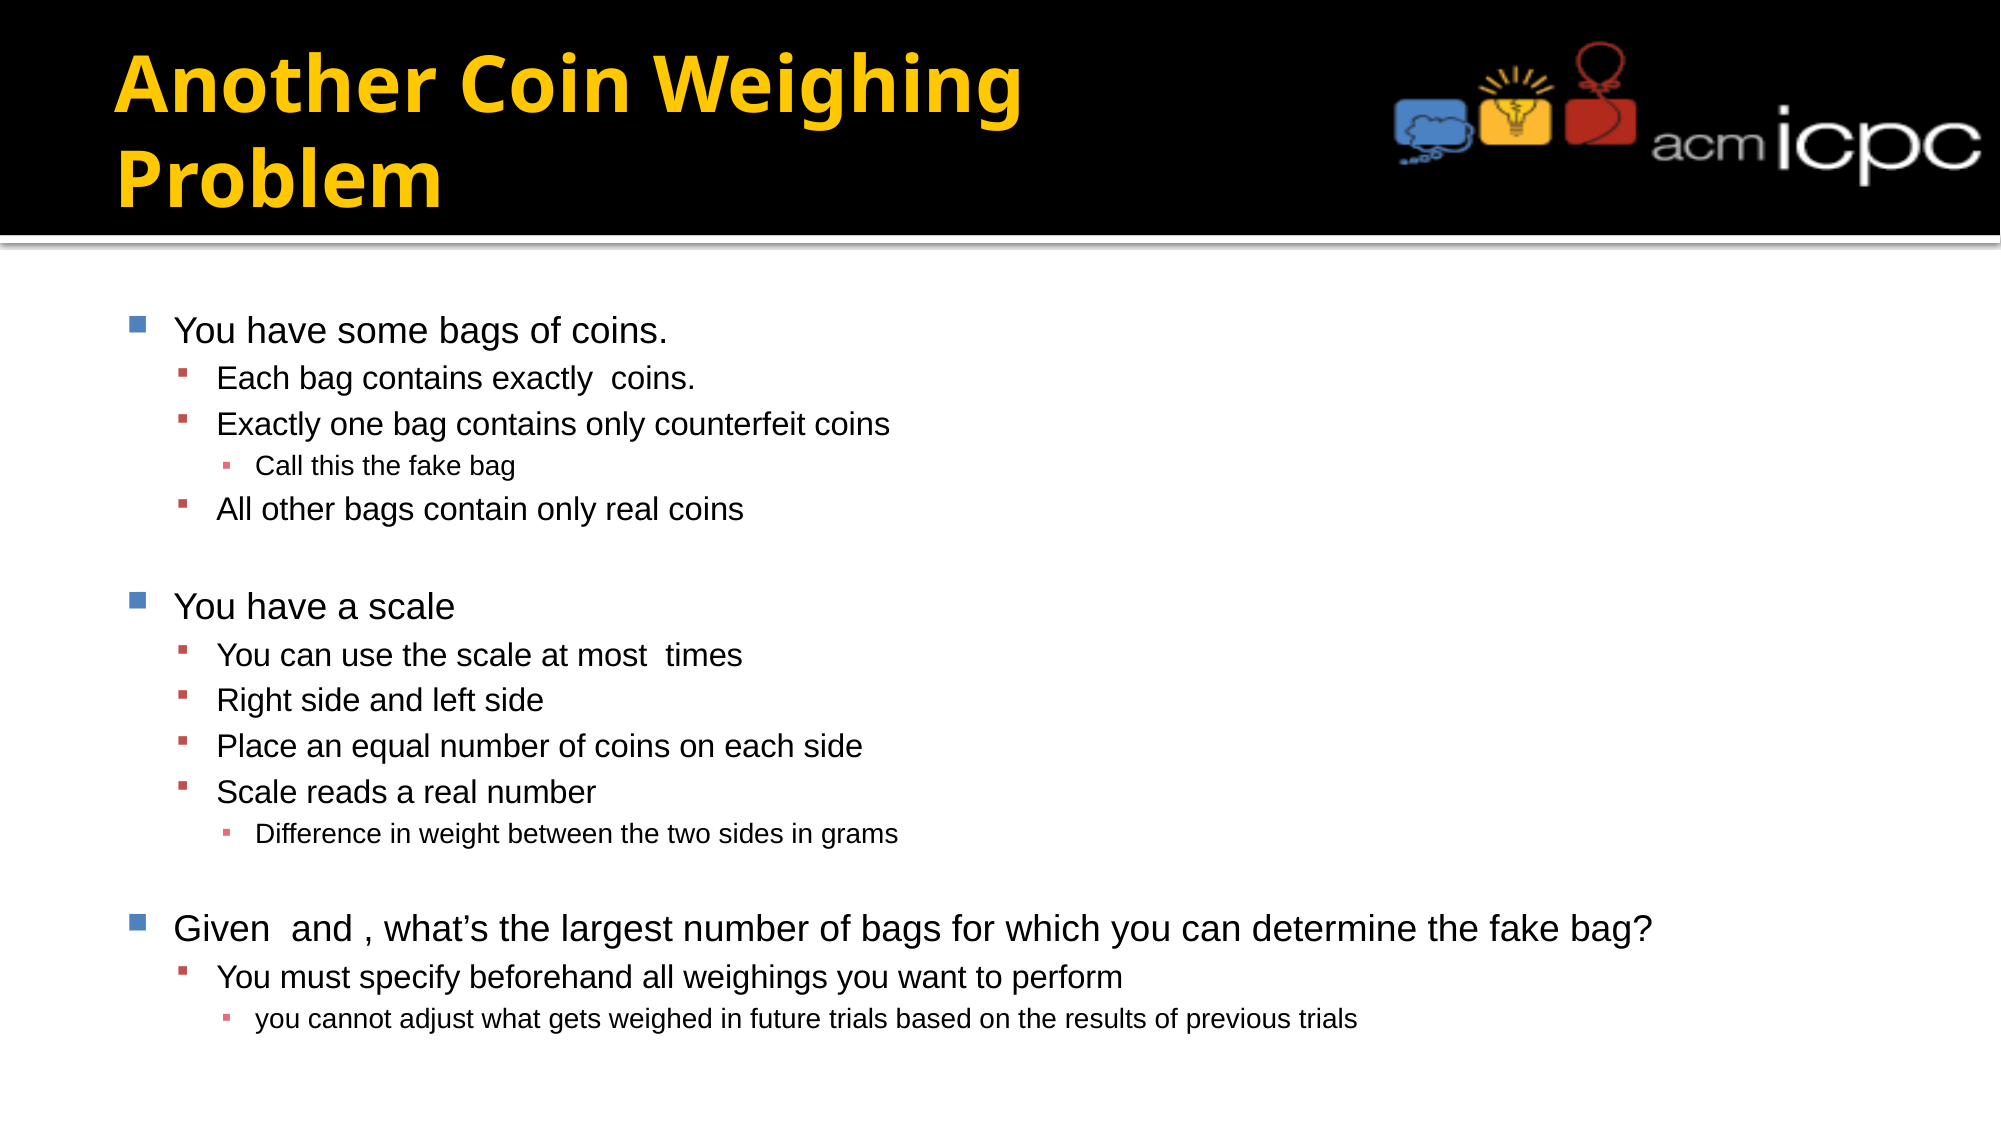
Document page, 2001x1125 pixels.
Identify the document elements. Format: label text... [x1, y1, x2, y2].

picture [1366, 24, 2000, 191]
title Another Coin Weighing Problem [99, 25, 1350, 231]
